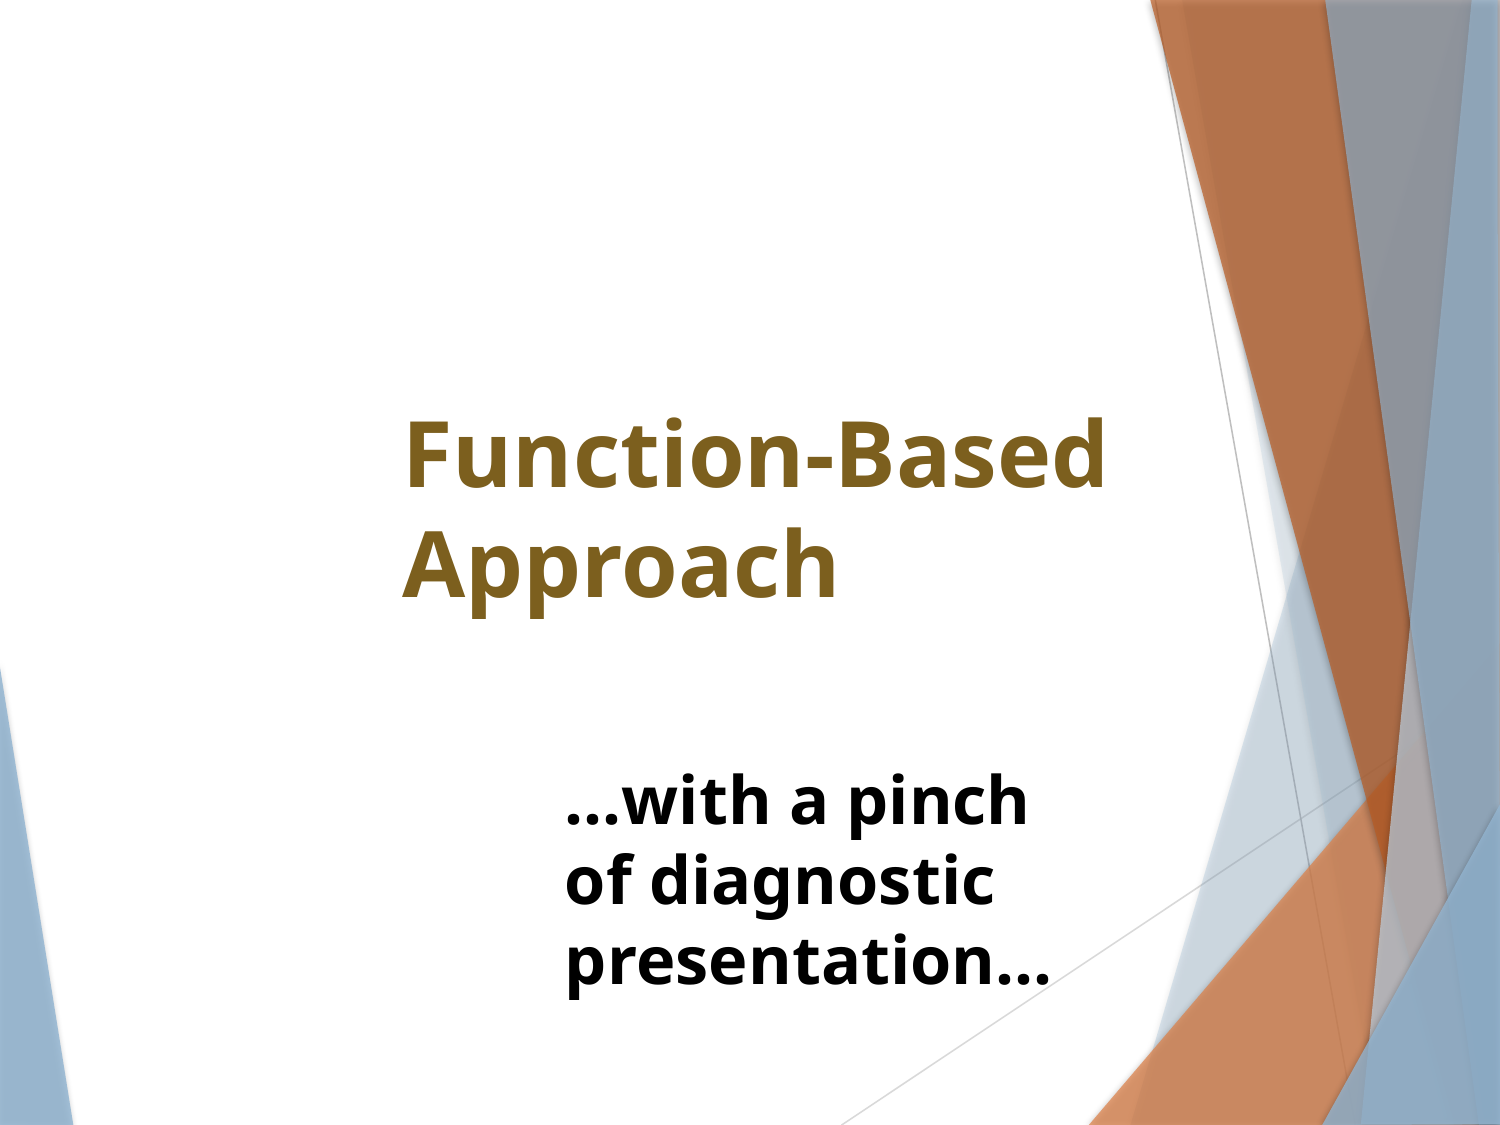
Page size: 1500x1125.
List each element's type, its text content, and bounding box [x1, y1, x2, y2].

title Function-Based Approach [387, 399, 1302, 624]
list …with a pinch of diagnostic presentation… [549, 750, 1075, 892]
